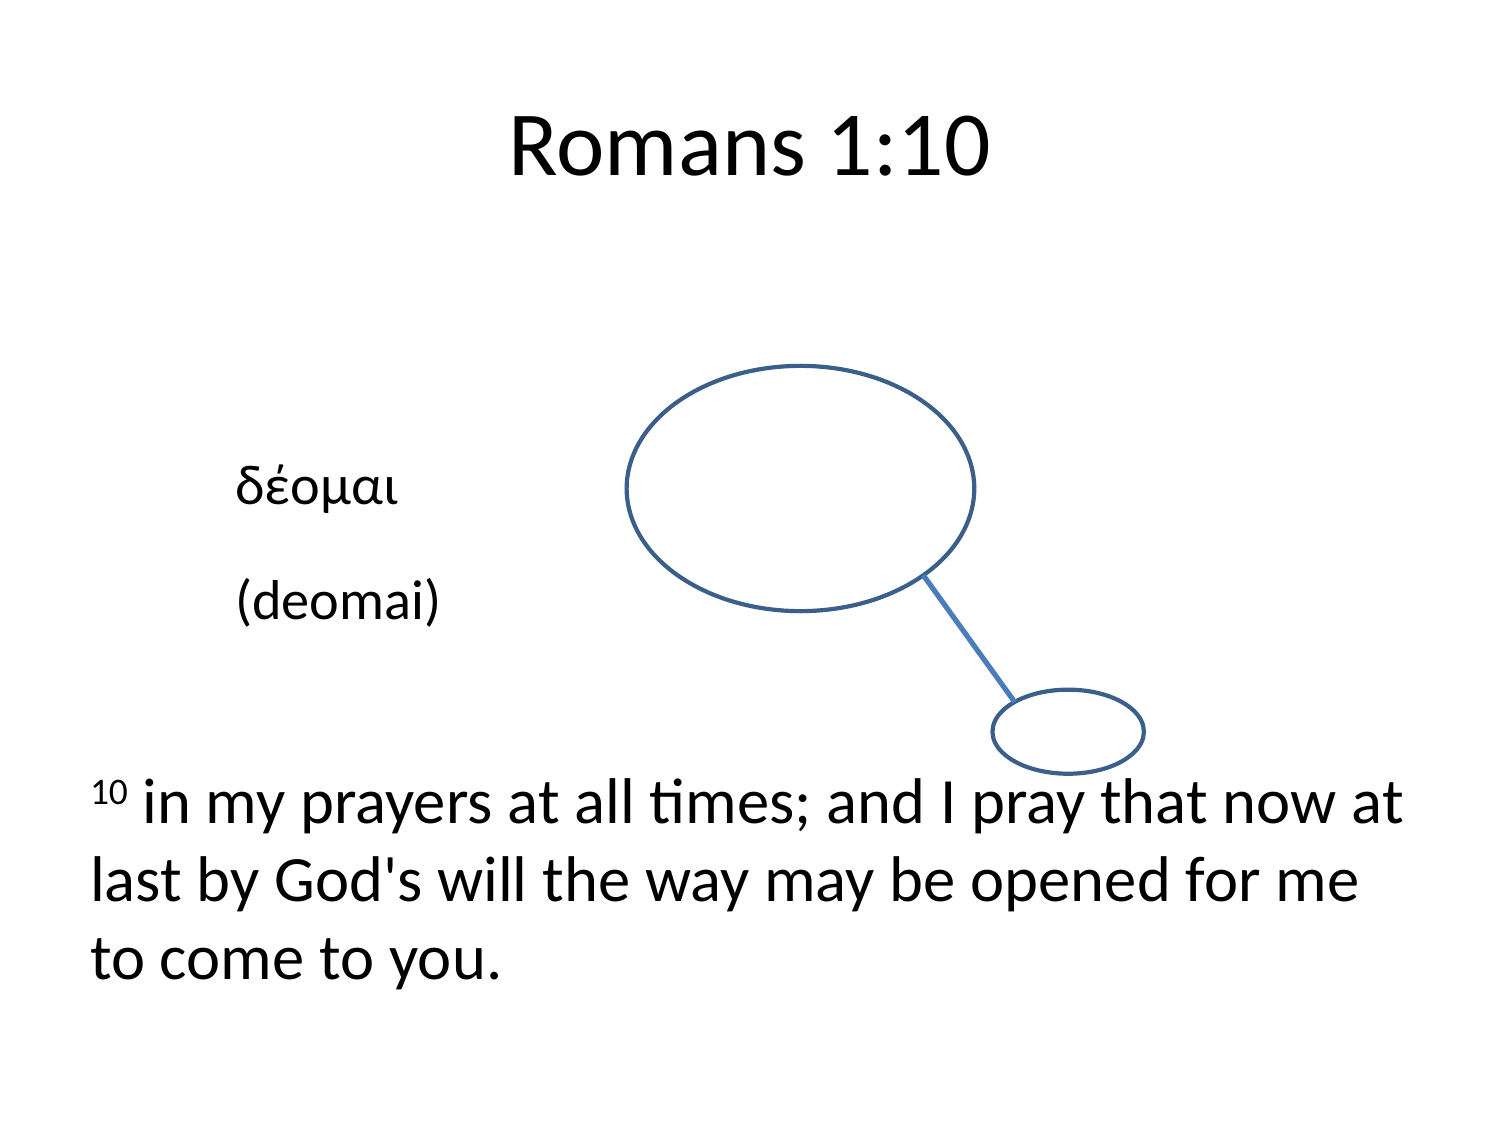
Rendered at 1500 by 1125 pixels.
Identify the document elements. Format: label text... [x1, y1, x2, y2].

title Romans 1:10 [75, 45, 1425, 233]
text_box [990, 687, 1146, 776]
text_box [624, 363, 977, 614]
list δέομαι (deomai) 10 in my prayers at all times; and I pray that now at last by God's will the way may be opened for me to come to you. [75, 262, 1425, 1005]
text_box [923, 574, 1015, 703]
